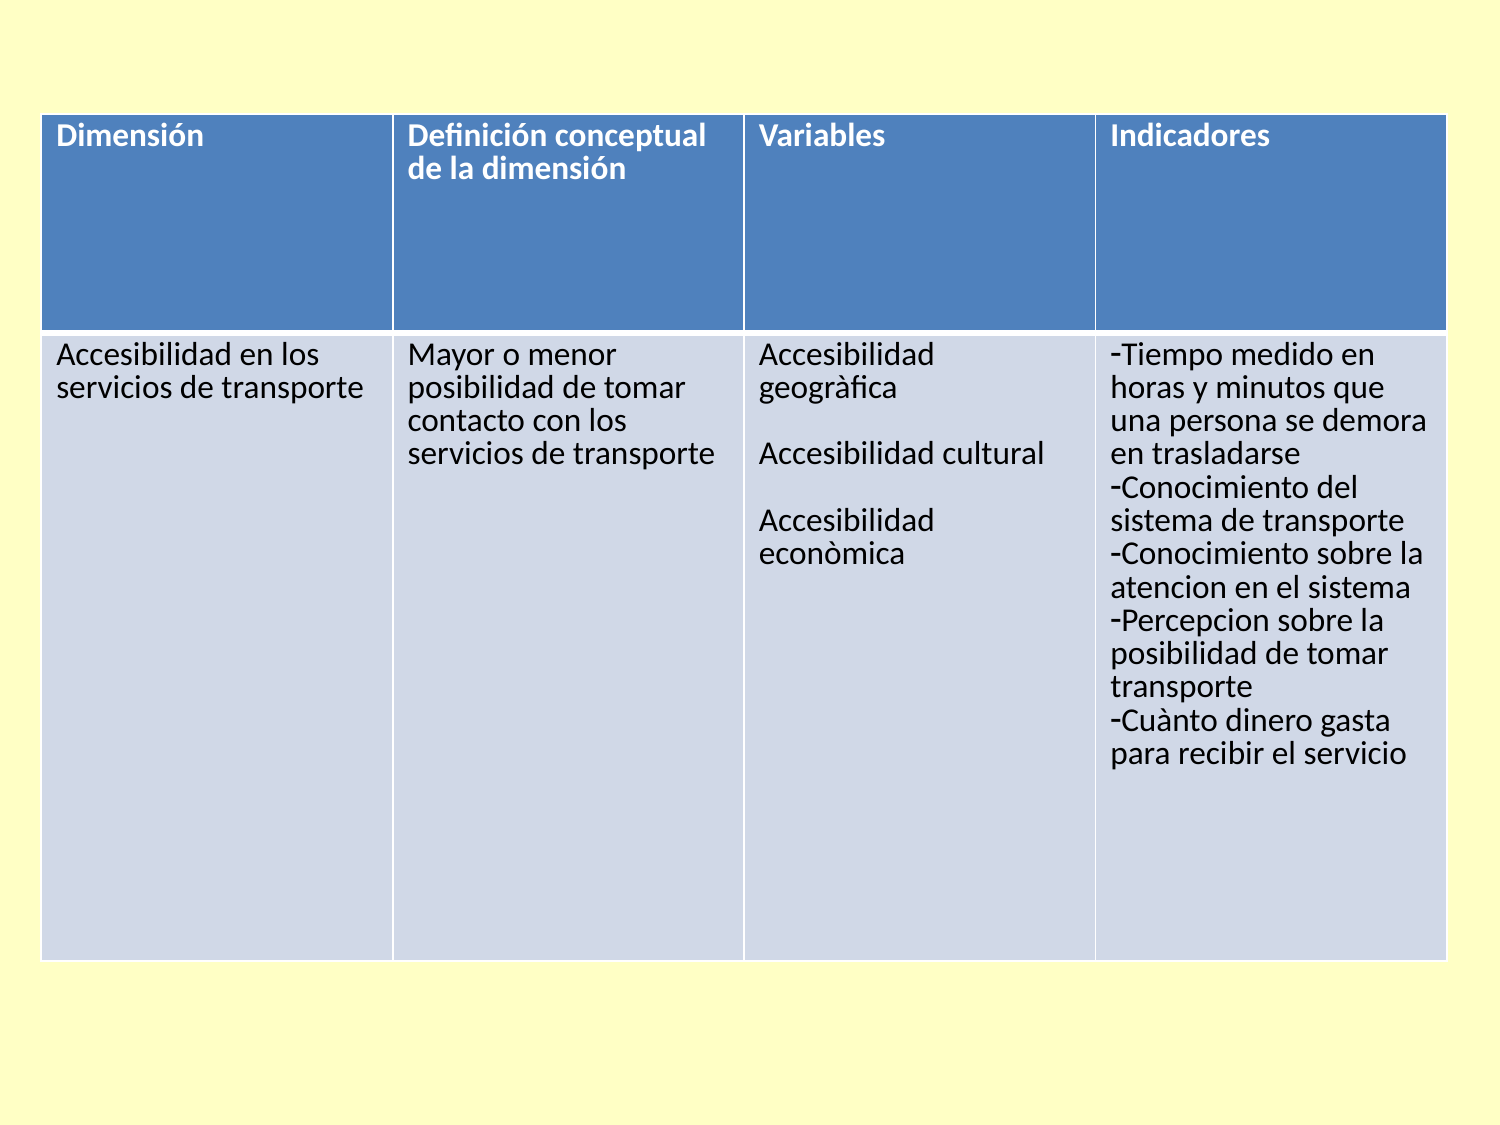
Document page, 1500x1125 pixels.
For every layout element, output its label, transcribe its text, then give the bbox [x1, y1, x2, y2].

table_cell Tiempo medido en horas y minutos que una persona se demora en trasladarse Conocimiento del sistema de transporte Conocimiento sobre la atencion en el sistema Percepcion sobre la posibilidad de tomar transporte Cuànto dinero gasta para recibir el servicio [1096, 336, 1446, 960]
table_cell Mayor o menor posibilidad de tomar contacto con los servicios de transporte [394, 336, 743, 960]
table_cell Accesibilidad en los servicios de transporte [42, 336, 392, 960]
table_header Variables [745, 115, 1095, 330]
table_header Dimensión [42, 115, 392, 330]
table_header Indicadores [1096, 115, 1446, 330]
table_cell Accesibilidad geogràfica Accesibilidad cultural Accesibilidad econòmica [745, 336, 1095, 960]
table_header Definición conceptual de la dimensión [394, 115, 743, 330]
